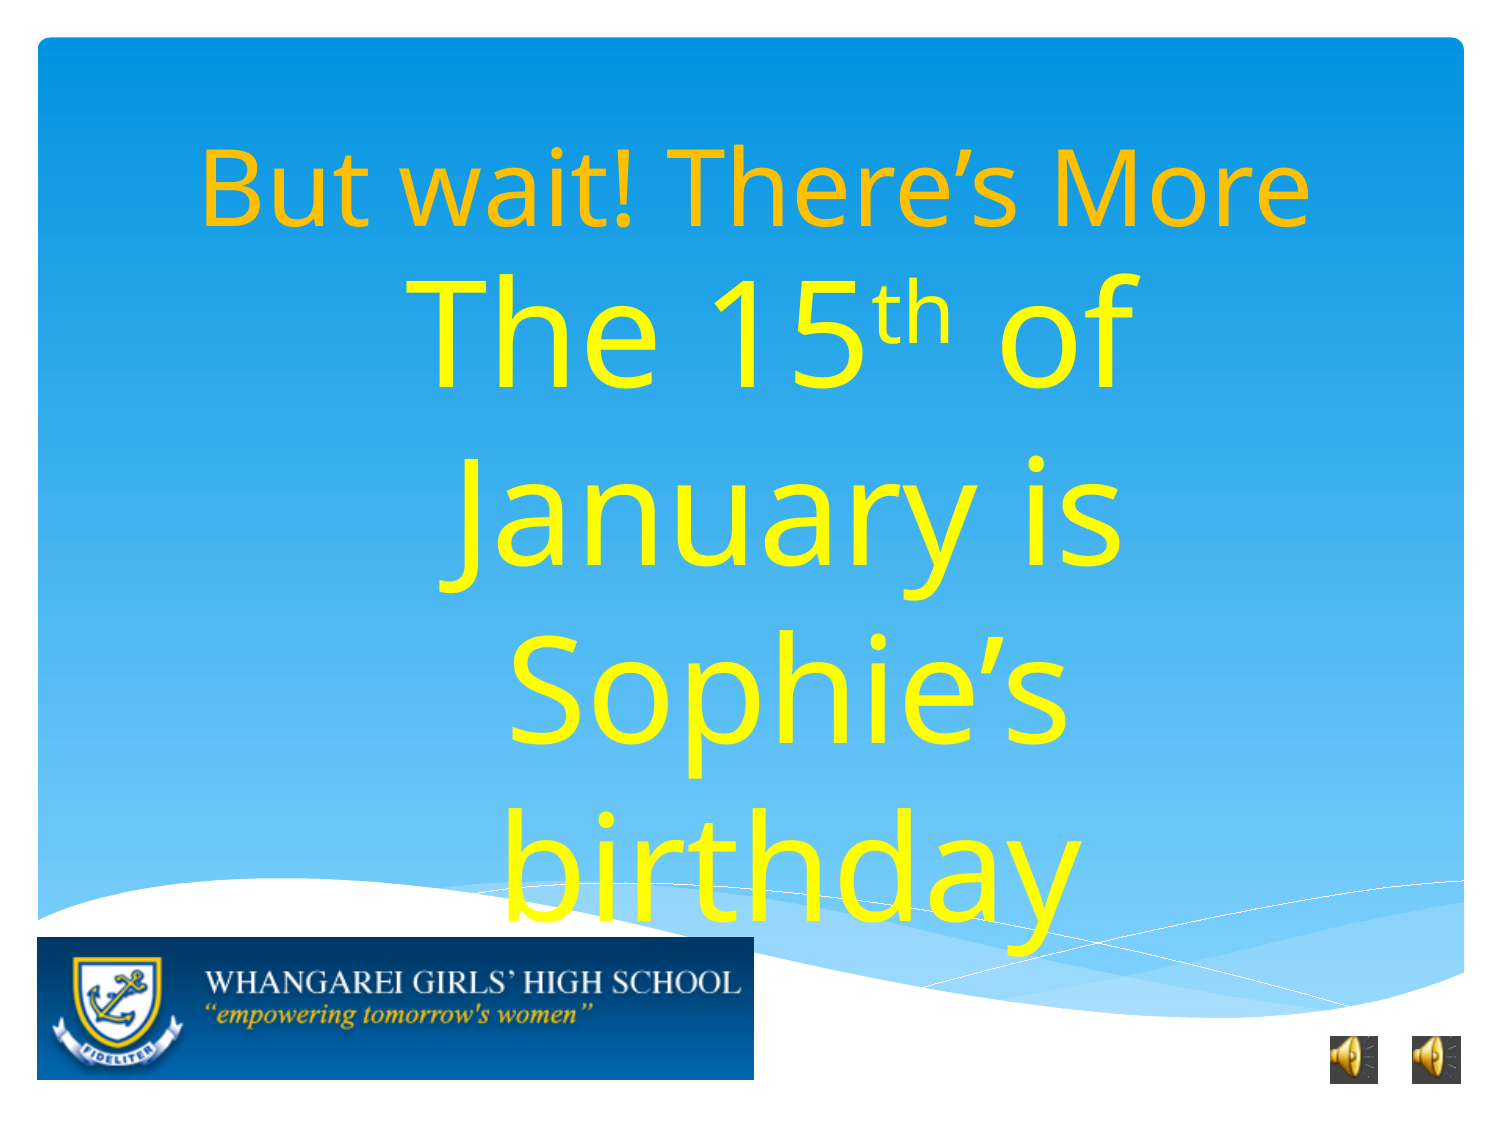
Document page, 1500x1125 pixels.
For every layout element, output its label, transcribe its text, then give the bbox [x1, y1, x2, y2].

picture [1411, 1034, 1462, 1086]
picture [1328, 1034, 1380, 1086]
text_box But wait! There’s More [149, 37, 1362, 255]
picture [37, 937, 754, 1080]
text_box The 15th of January is Sophie’s birthday [149, 231, 1391, 963]
